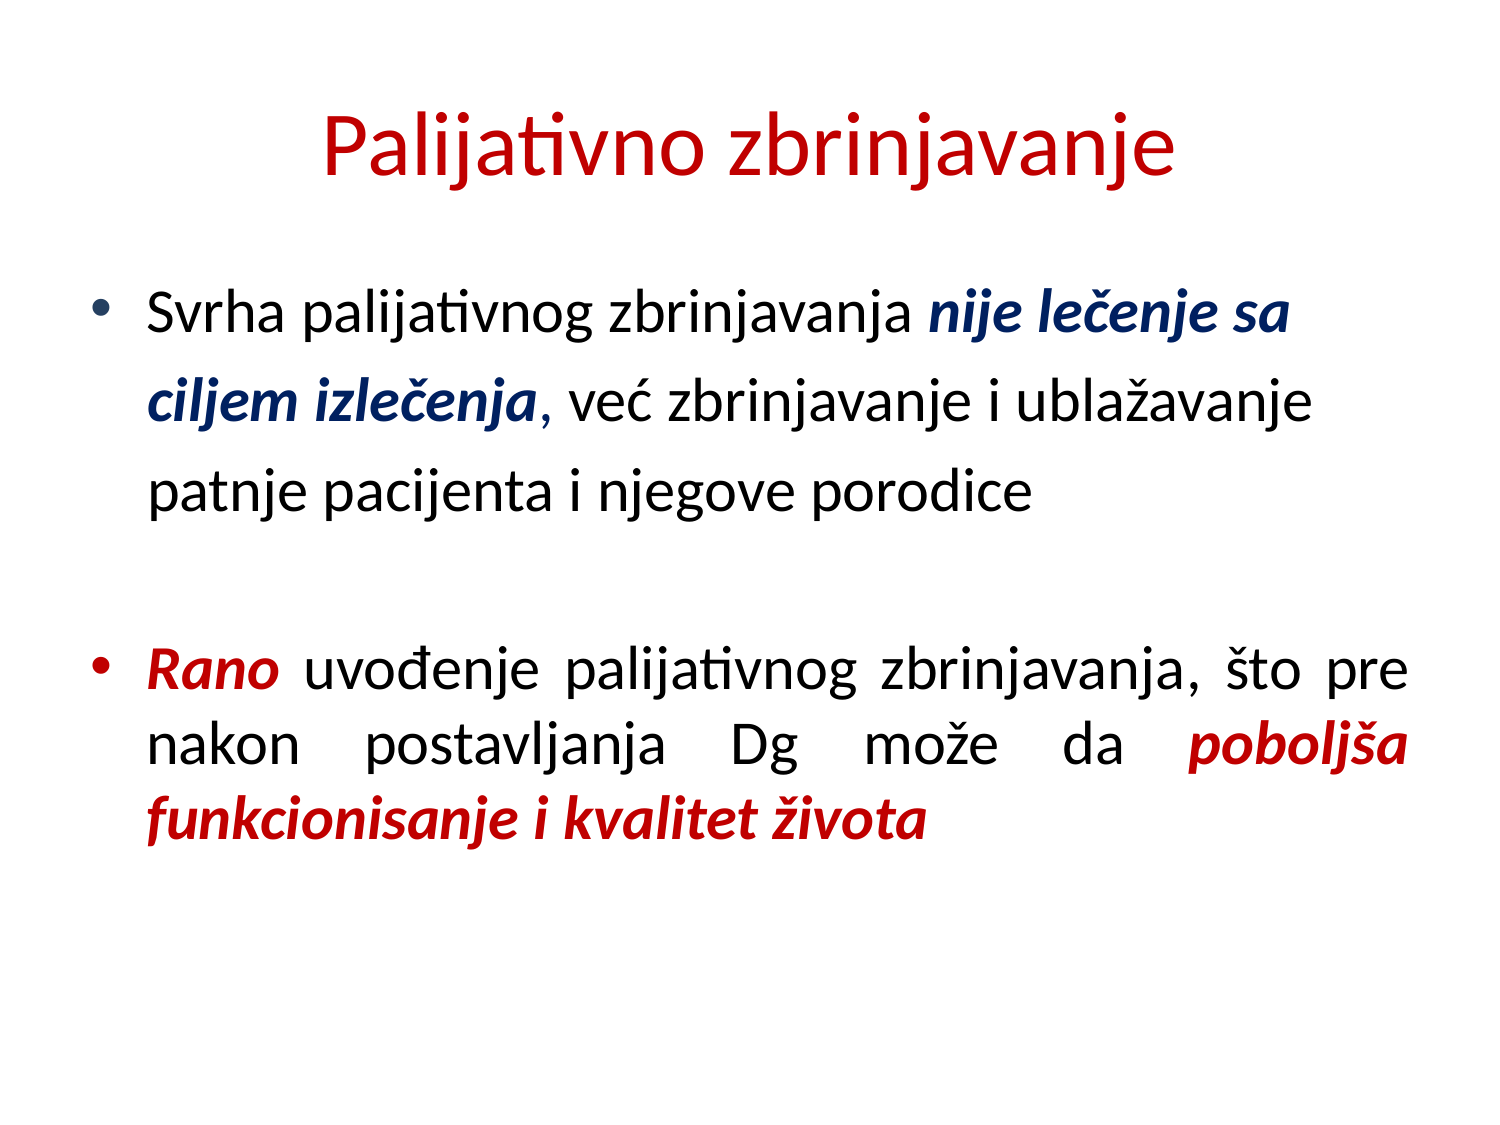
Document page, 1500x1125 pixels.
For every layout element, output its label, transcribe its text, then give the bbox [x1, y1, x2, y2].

title Palijativno zbrinjavanje [75, 45, 1425, 233]
list Svrha palijativnog zbrinjavanja nije lečenje sa ciljem izlečenja, već zbrinjavanje i ublažavanje patnje pacijenta i njegove porodice Rano uvođenje palijativnog zbrinjavanja, što pre nakon postavljanja Dg može da poboljša funkcionisanje i kvalitet života [75, 262, 1425, 1005]
